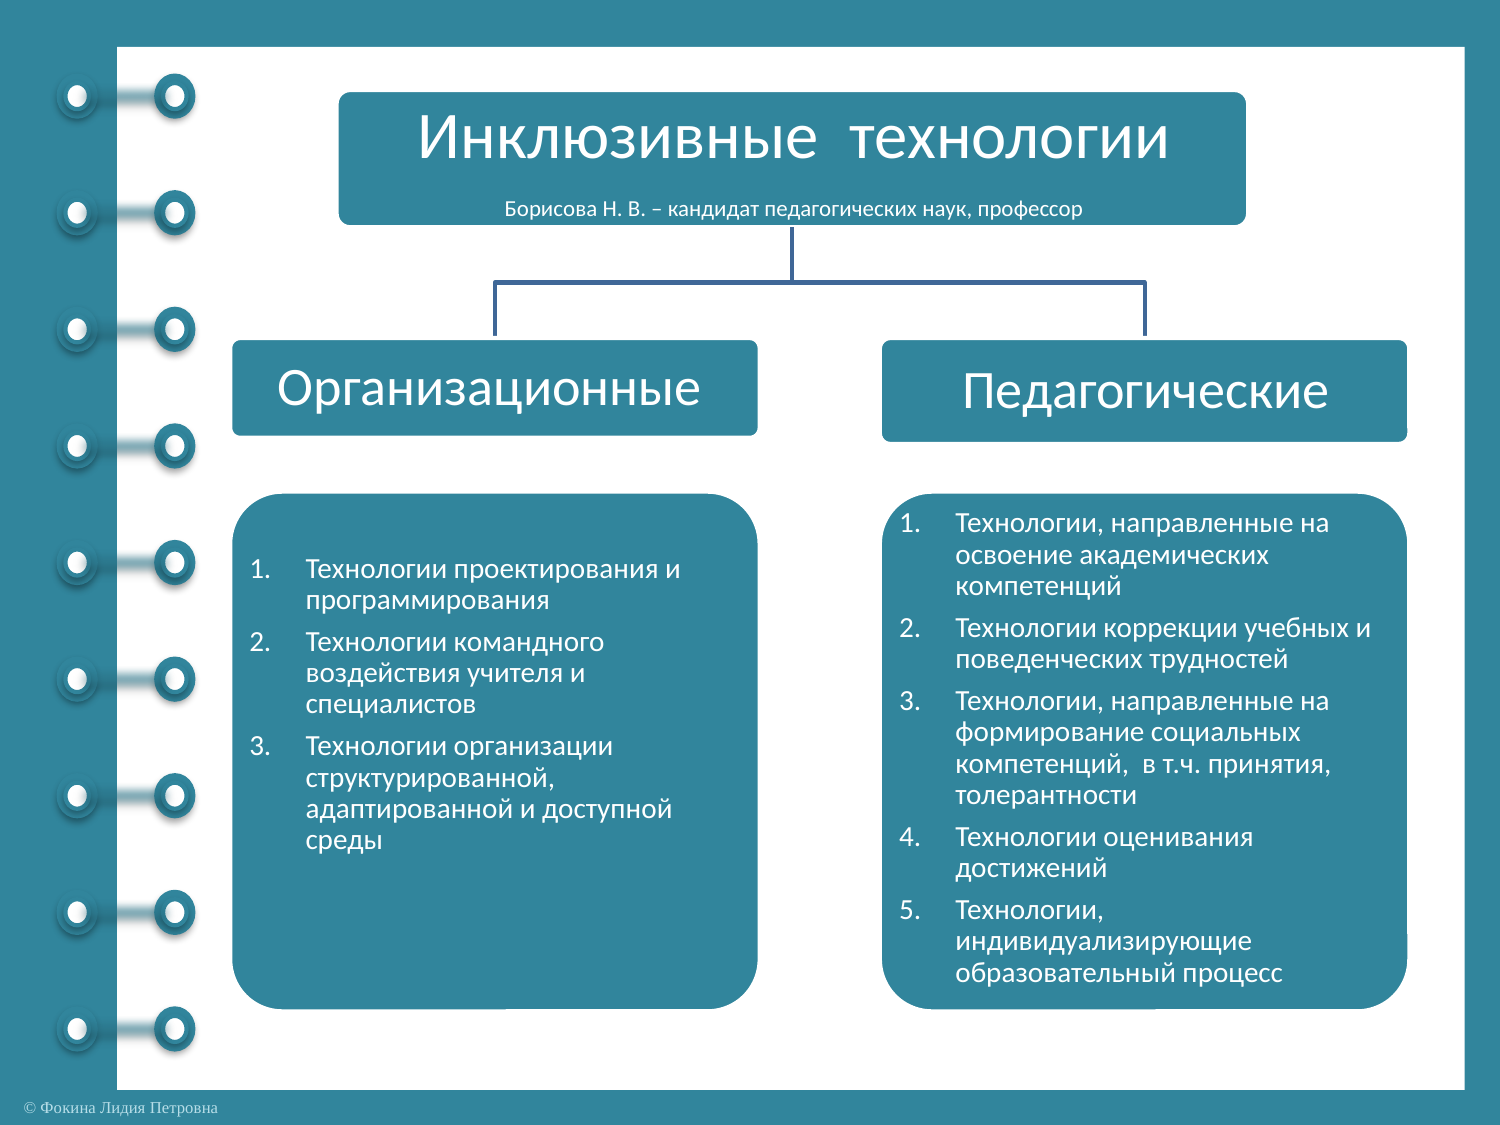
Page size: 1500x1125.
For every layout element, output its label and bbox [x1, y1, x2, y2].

text_box [229, 491, 760, 1012]
text_box [879, 491, 1410, 1012]
list [206, 66, 1426, 1006]
